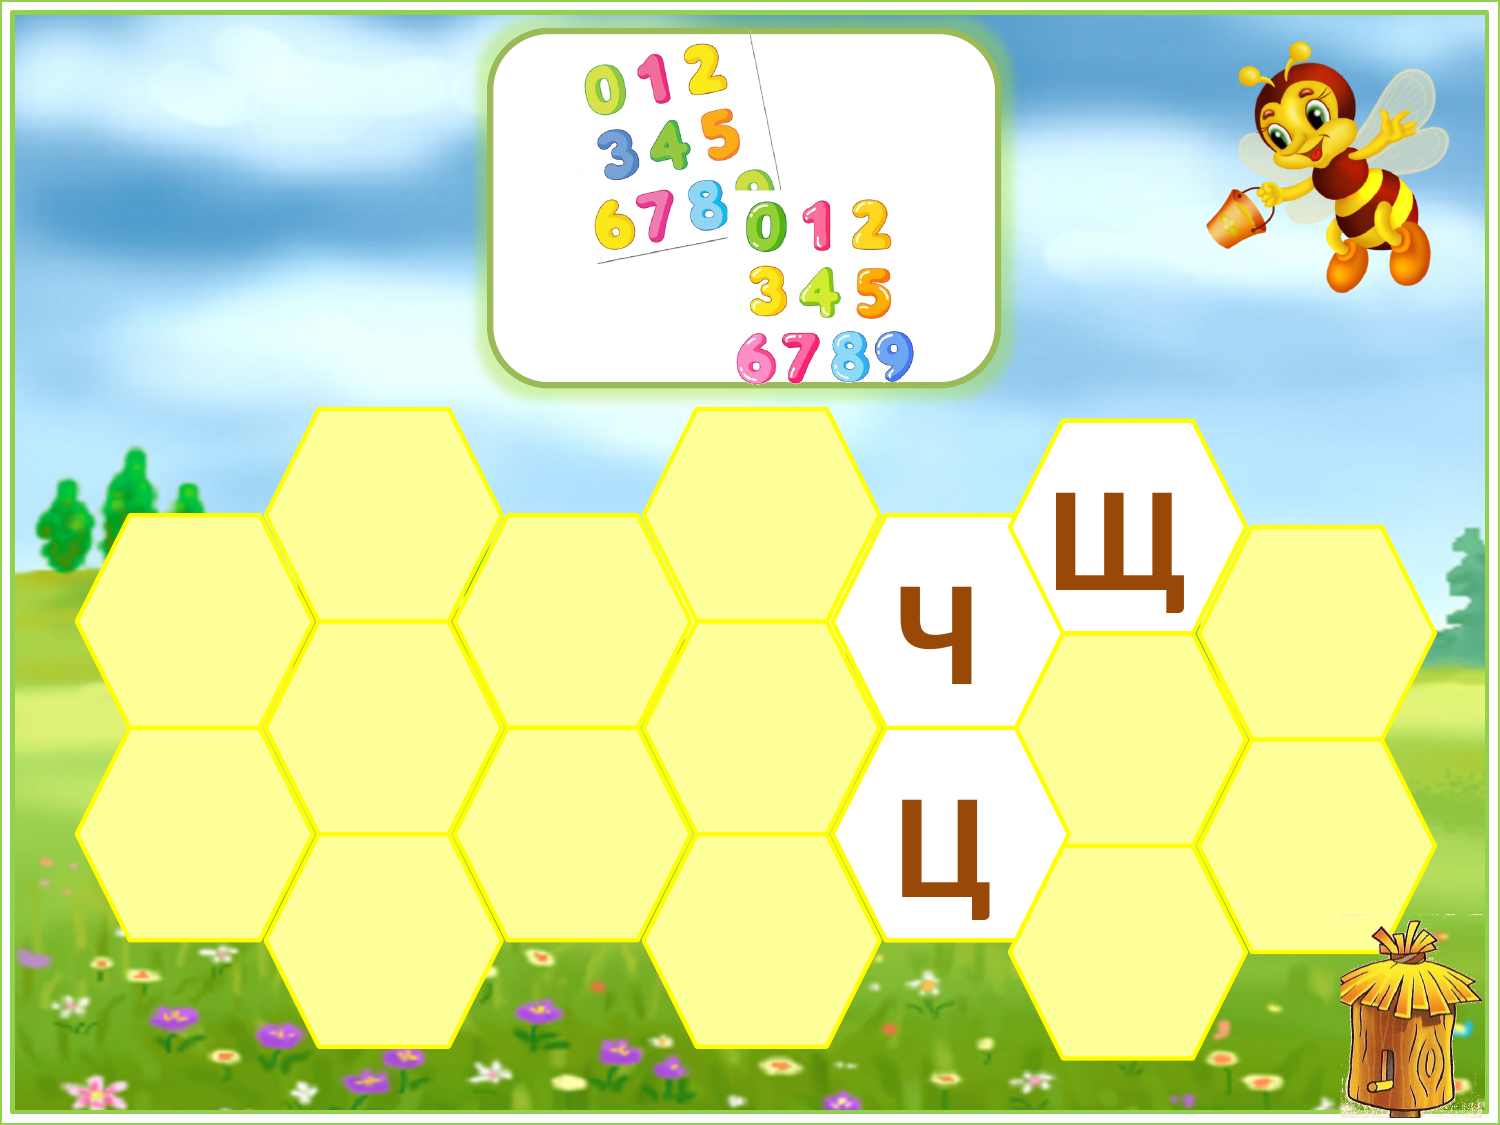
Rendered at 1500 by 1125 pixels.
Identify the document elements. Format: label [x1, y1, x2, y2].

text_box [832, 515, 1070, 729]
picture [572, 30, 916, 386]
text_box [452, 725, 693, 943]
text_box [1196, 737, 1437, 955]
text_box [488, 28, 1001, 388]
text_box [641, 406, 882, 621]
text_box [263, 835, 504, 1049]
text_box [263, 406, 504, 621]
text_box [641, 832, 878, 1049]
text_box [1007, 843, 1248, 1061]
text_box [1009, 420, 1247, 634]
text_box [74, 728, 315, 943]
text_box [1073, 642, 1248, 845]
picture [15, 15, 1485, 1118]
text_box [1201, 524, 1437, 739]
text_box [452, 513, 693, 727]
text_box [832, 735, 1070, 941]
text_box [263, 619, 504, 837]
text_box [641, 619, 827, 834]
text_box [74, 513, 315, 730]
